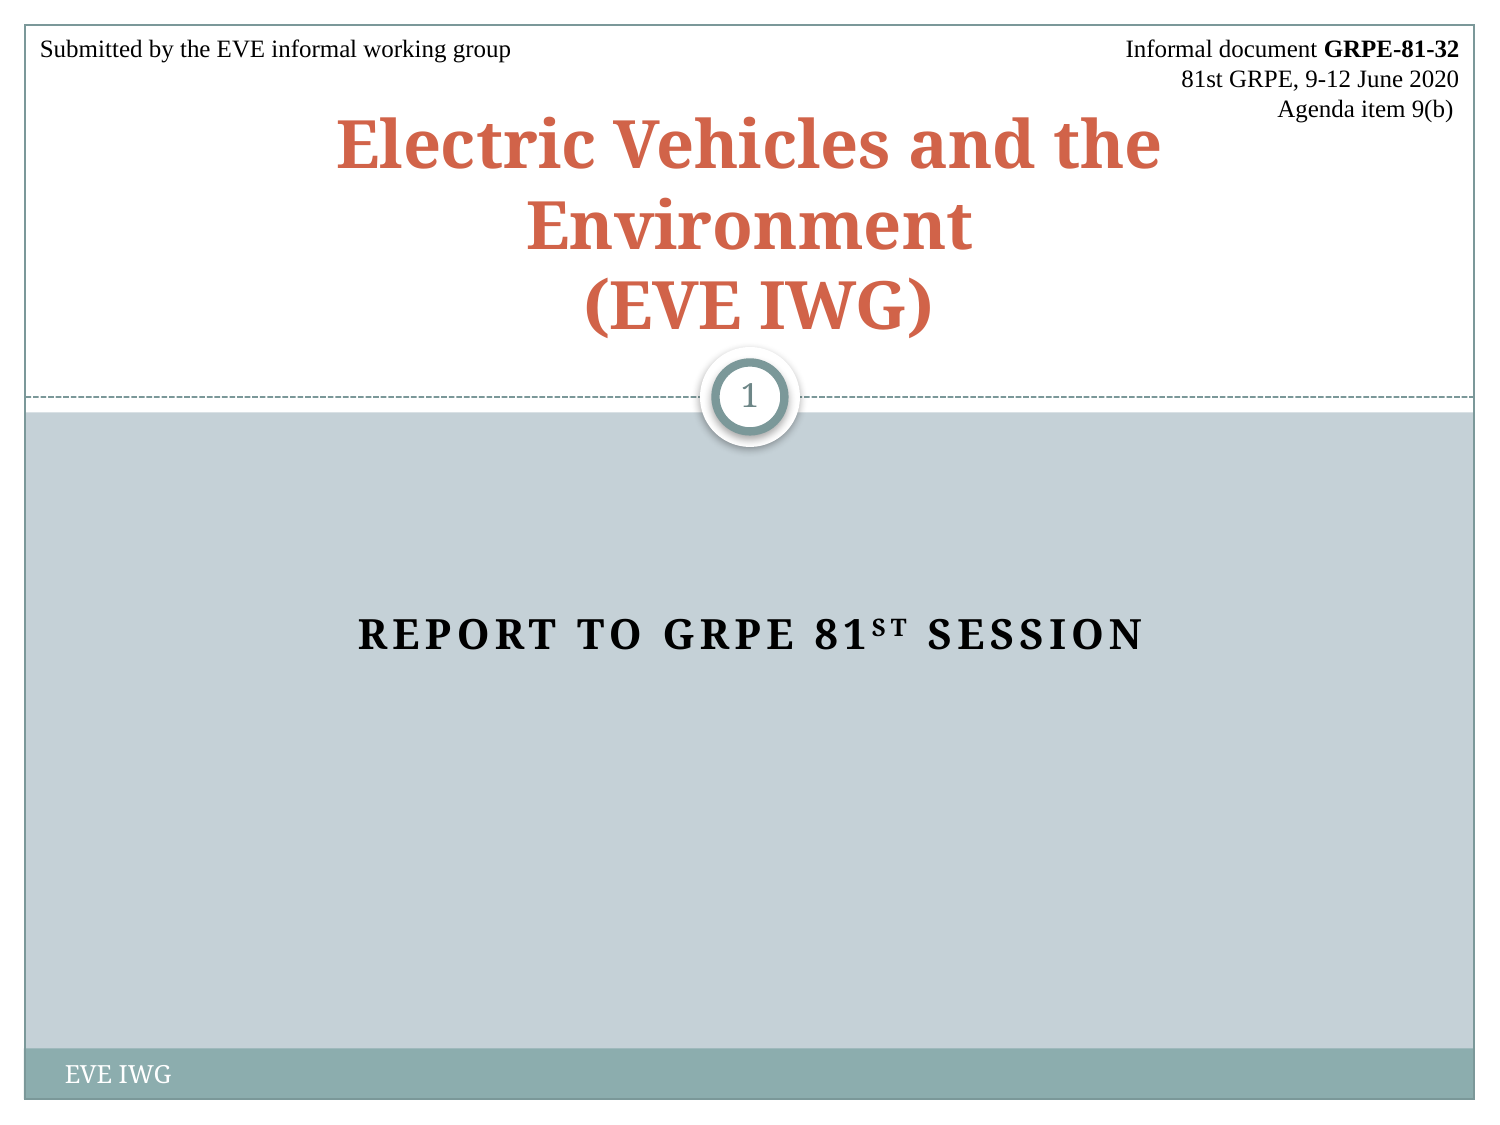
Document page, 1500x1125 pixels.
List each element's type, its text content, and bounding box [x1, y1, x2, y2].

title Electric Vehicles and the Environment (EVE IWG) [112, 62, 1388, 350]
text_box Submitted by the EVE informal working group [24, 24, 575, 70]
text_box Informal document GRPE-81-32 81st GRPE, 9-12 June 2020 Agenda item 9(b) [922, 24, 1475, 130]
subtitle Report to GRPE 81st Session [225, 600, 1275, 888]
footer EVE IWG [50, 1051, 638, 1112]
slide_number 1 [712, 360, 788, 434]
